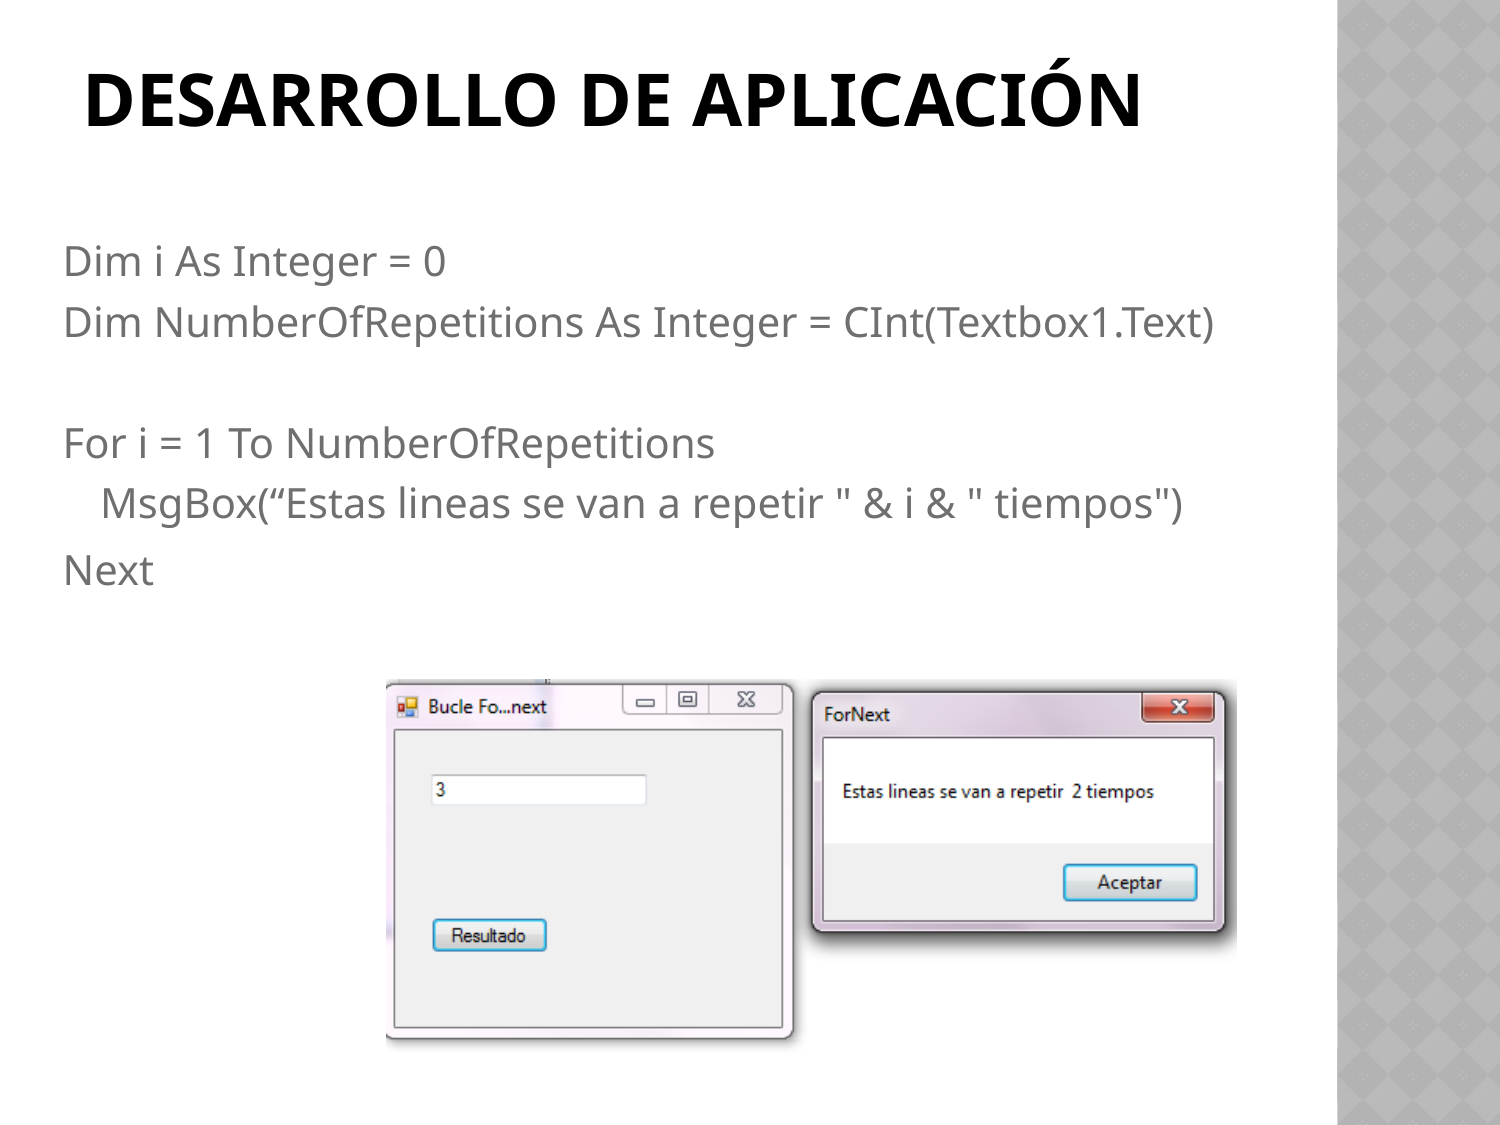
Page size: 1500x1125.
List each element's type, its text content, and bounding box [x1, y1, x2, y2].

title Desarrollo de aplicación [75, 52, 1263, 141]
picture [386, 679, 1238, 1082]
list Dim i As Integer = 0 Dim NumberOfRepetitions As Integer = CInt(Textbox1.Text) For i = 1 To NumberOfRepetitions MsgBox(“Estas lineas se van a repetir " & i & " tiempos") Next [0, 152, 1336, 1059]
